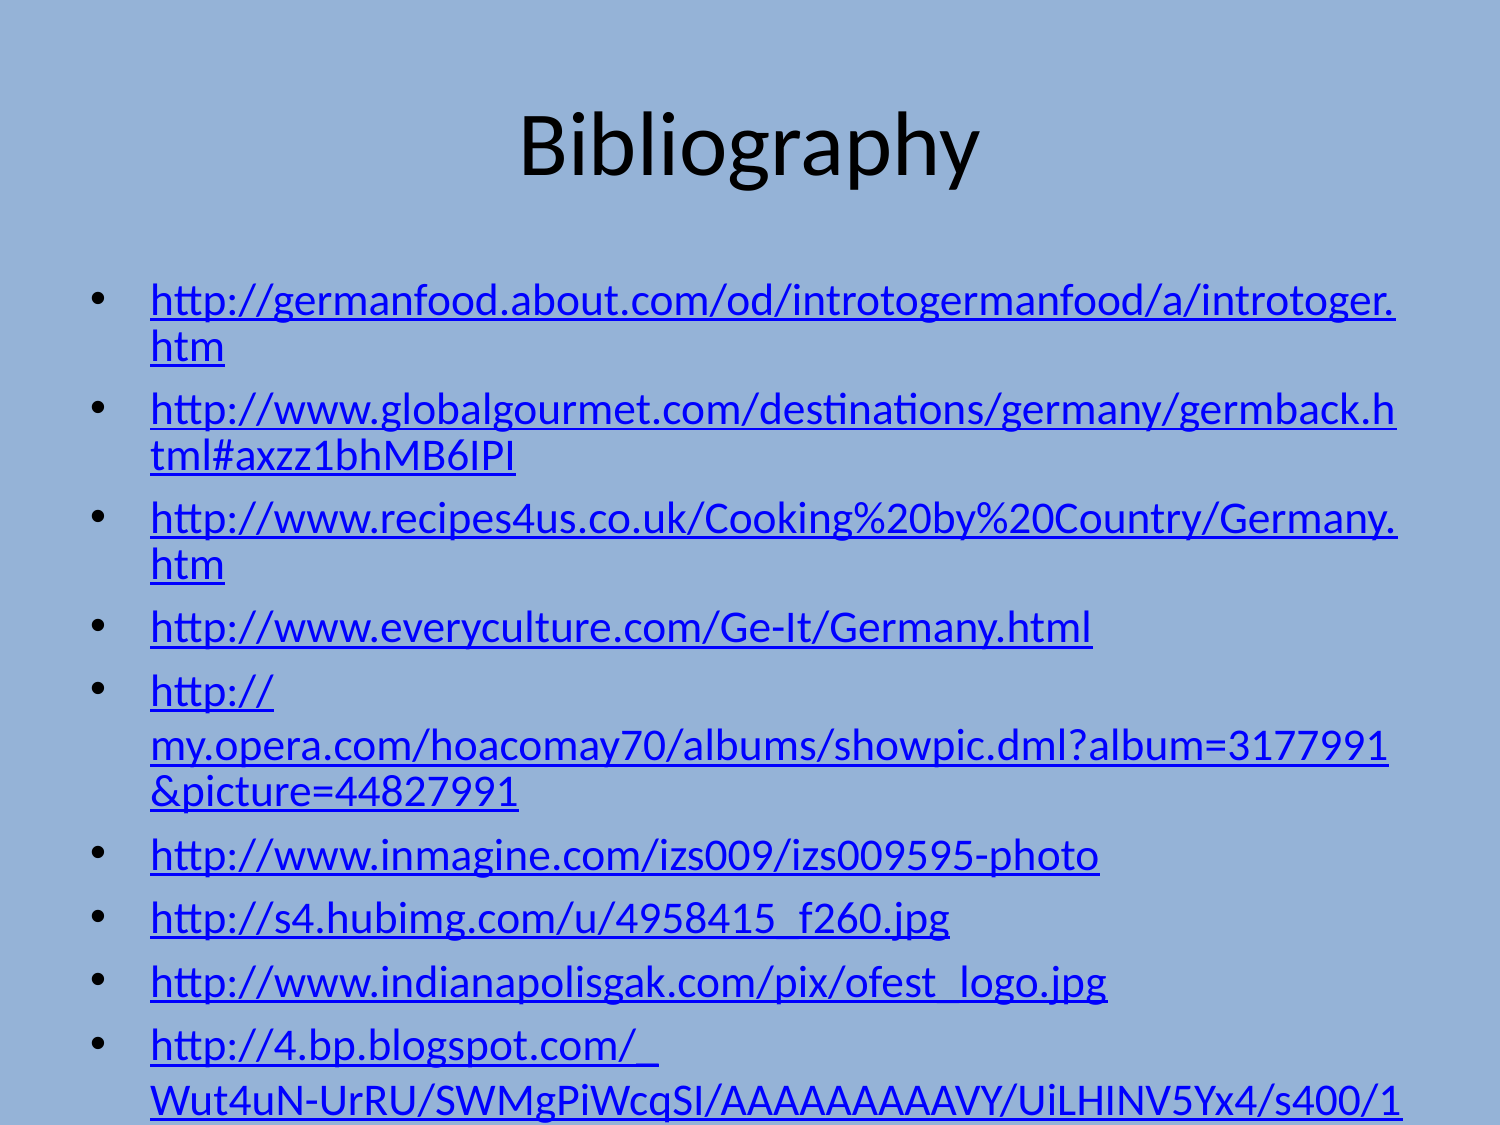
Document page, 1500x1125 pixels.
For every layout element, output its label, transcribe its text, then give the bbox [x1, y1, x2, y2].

title Bibliography [75, 45, 1425, 233]
list http://germanfood.about.com/od/introtogermanfood/a/introtoger.htm http://www.globalgourmet.com/destinations/germany/germback.html#axzz1bhMB6IPI http://www.recipes4us.co.uk/Cooking%20by%20Country/Germany.htm http://www.everyculture.com/Ge-It/Germany.html http://my.opera.com/hoacomay70/albums/showpic.dml?album=3177991&picture=44827991 http://www.inmagine.com/izs009/izs009595-photo http://s4.hubimg.com/u/4958415_f260.jpg http://www.indianapolisgak.com/pix/ofest_logo.jpg http://4.bp.blogspot.com/_Wut4uN-UrRU/SWMgPiWcqSI/AAAAAAAAAVY/UiLHINV5Yx4/s400/100_1109.JPG http://cdn3.wn.com/pd/1c/74/8974b9e0b526642c798b99f73f60_grande.jpg [75, 262, 1425, 1005]
